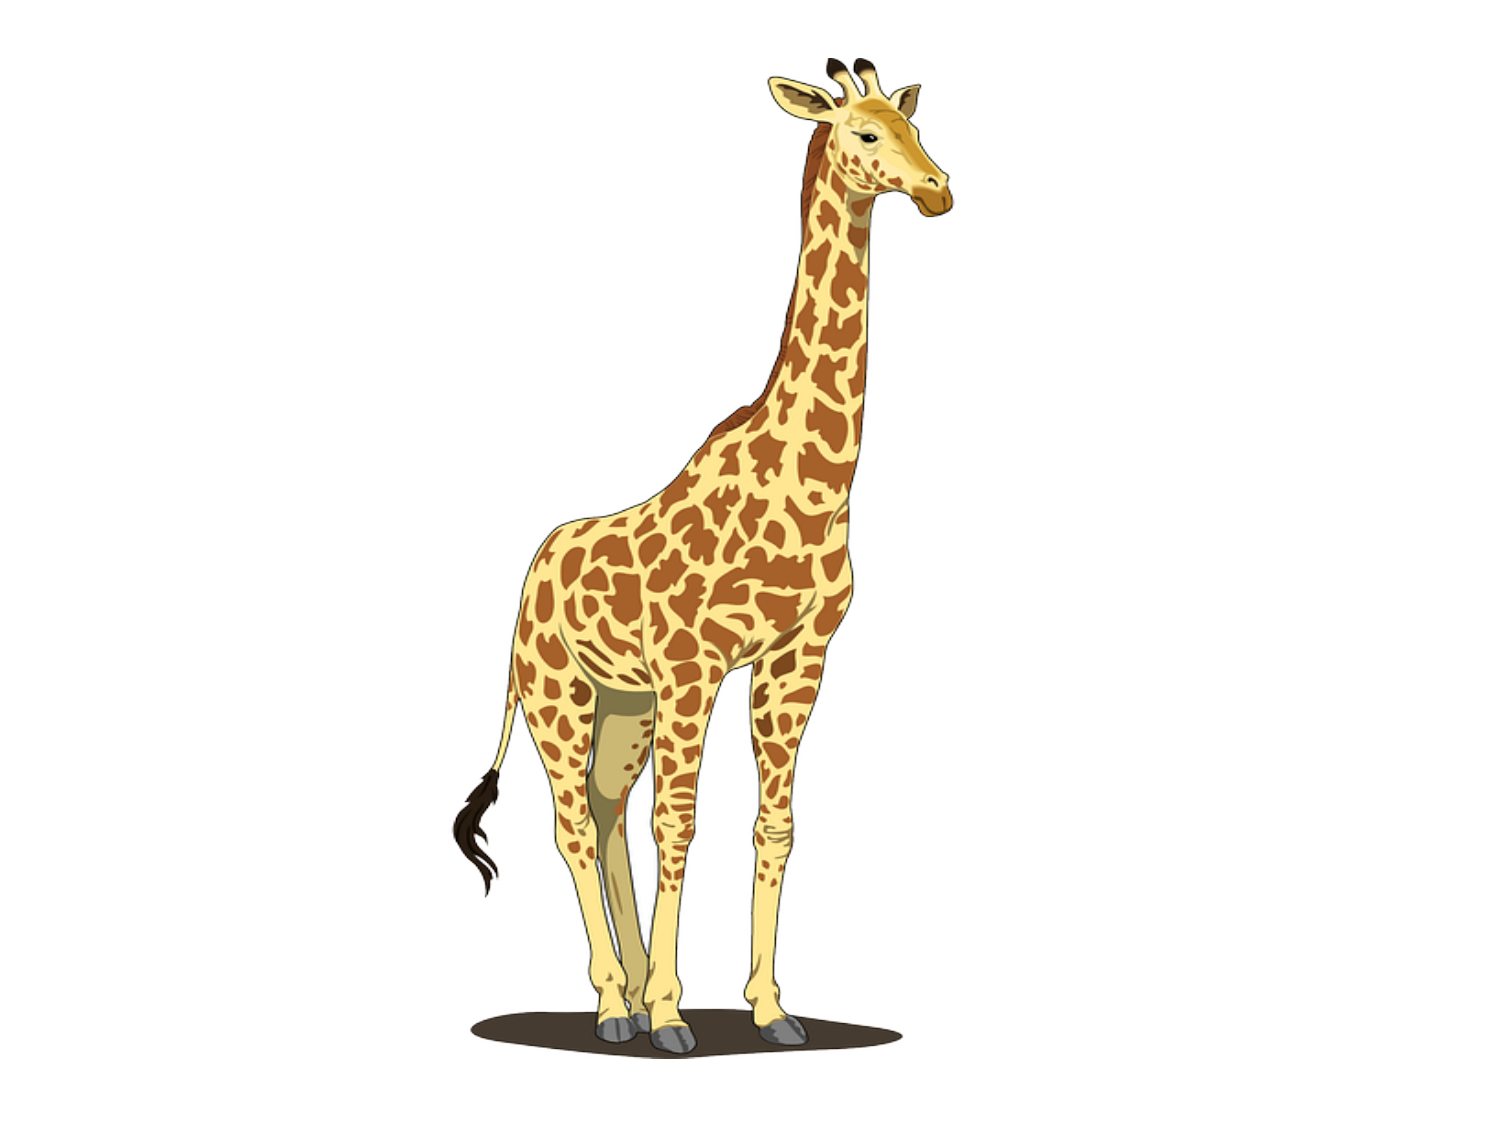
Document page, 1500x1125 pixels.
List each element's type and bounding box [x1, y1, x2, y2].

picture [409, 58, 997, 1060]
